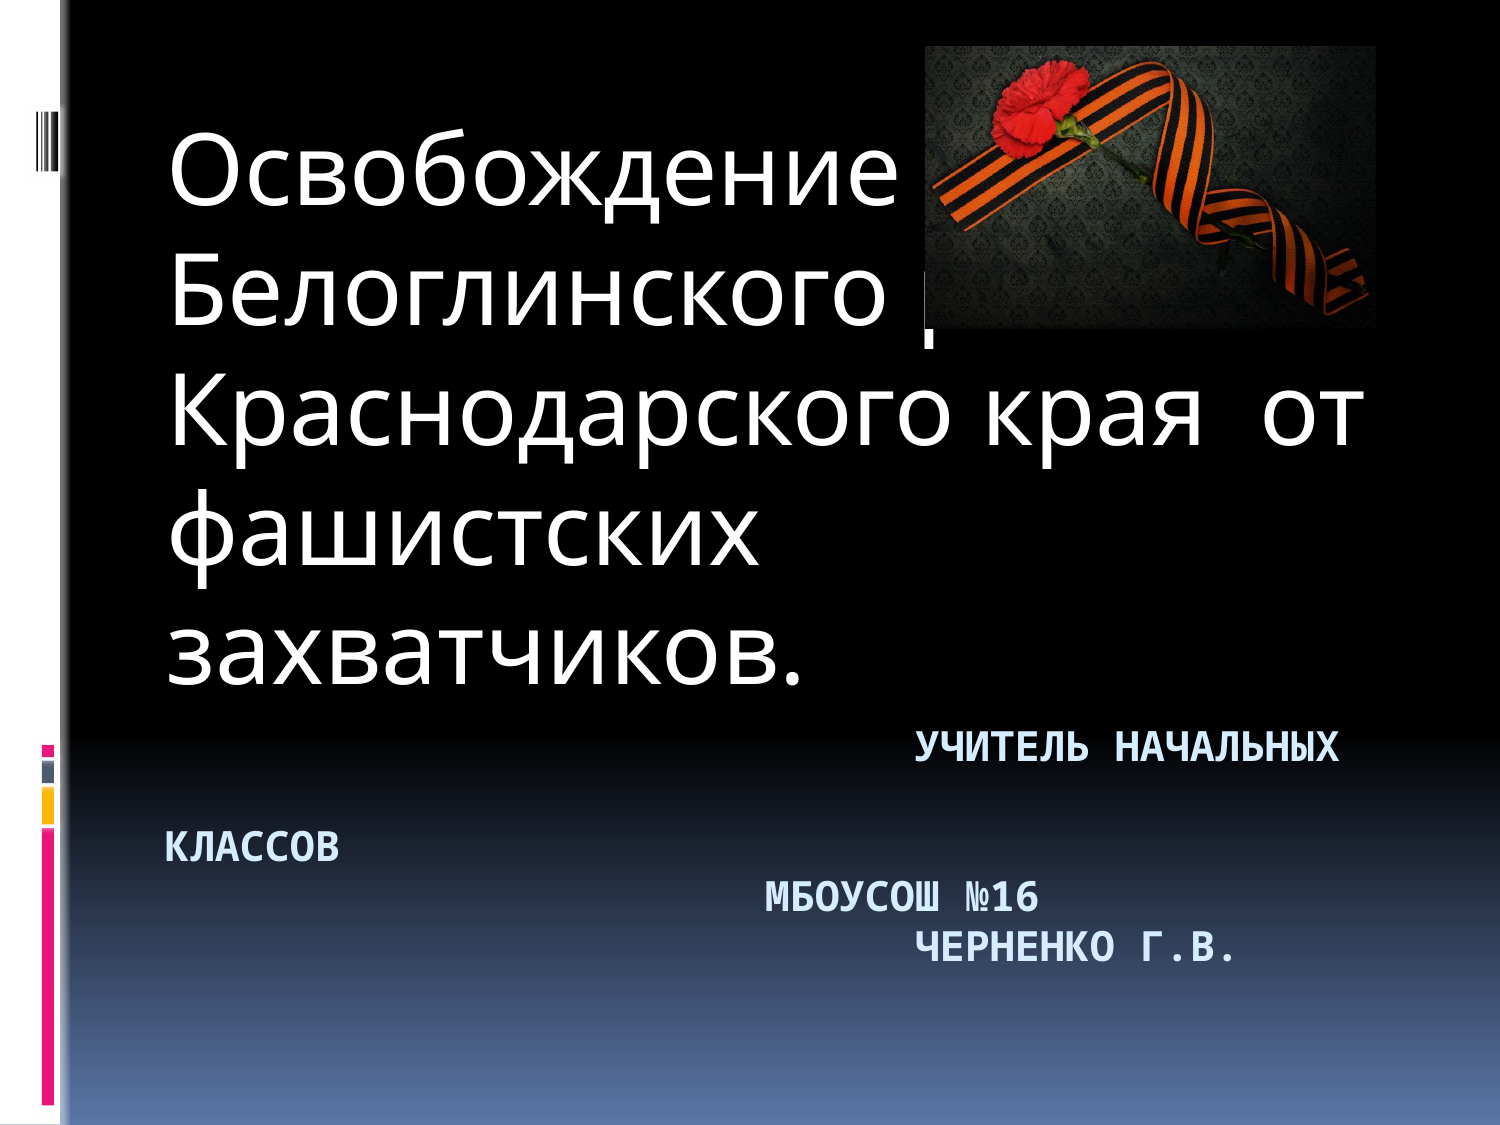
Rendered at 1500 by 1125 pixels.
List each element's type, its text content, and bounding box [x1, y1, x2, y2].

title Учитель начальных классов МБОУСОШ №16 Черненко Г.В. [150, 713, 1425, 1037]
subtitle Освобождение Белоглинского района и Краснодарского края от фашистских захватчиков. [150, 464, 1425, 713]
picture [925, 46, 1377, 329]
